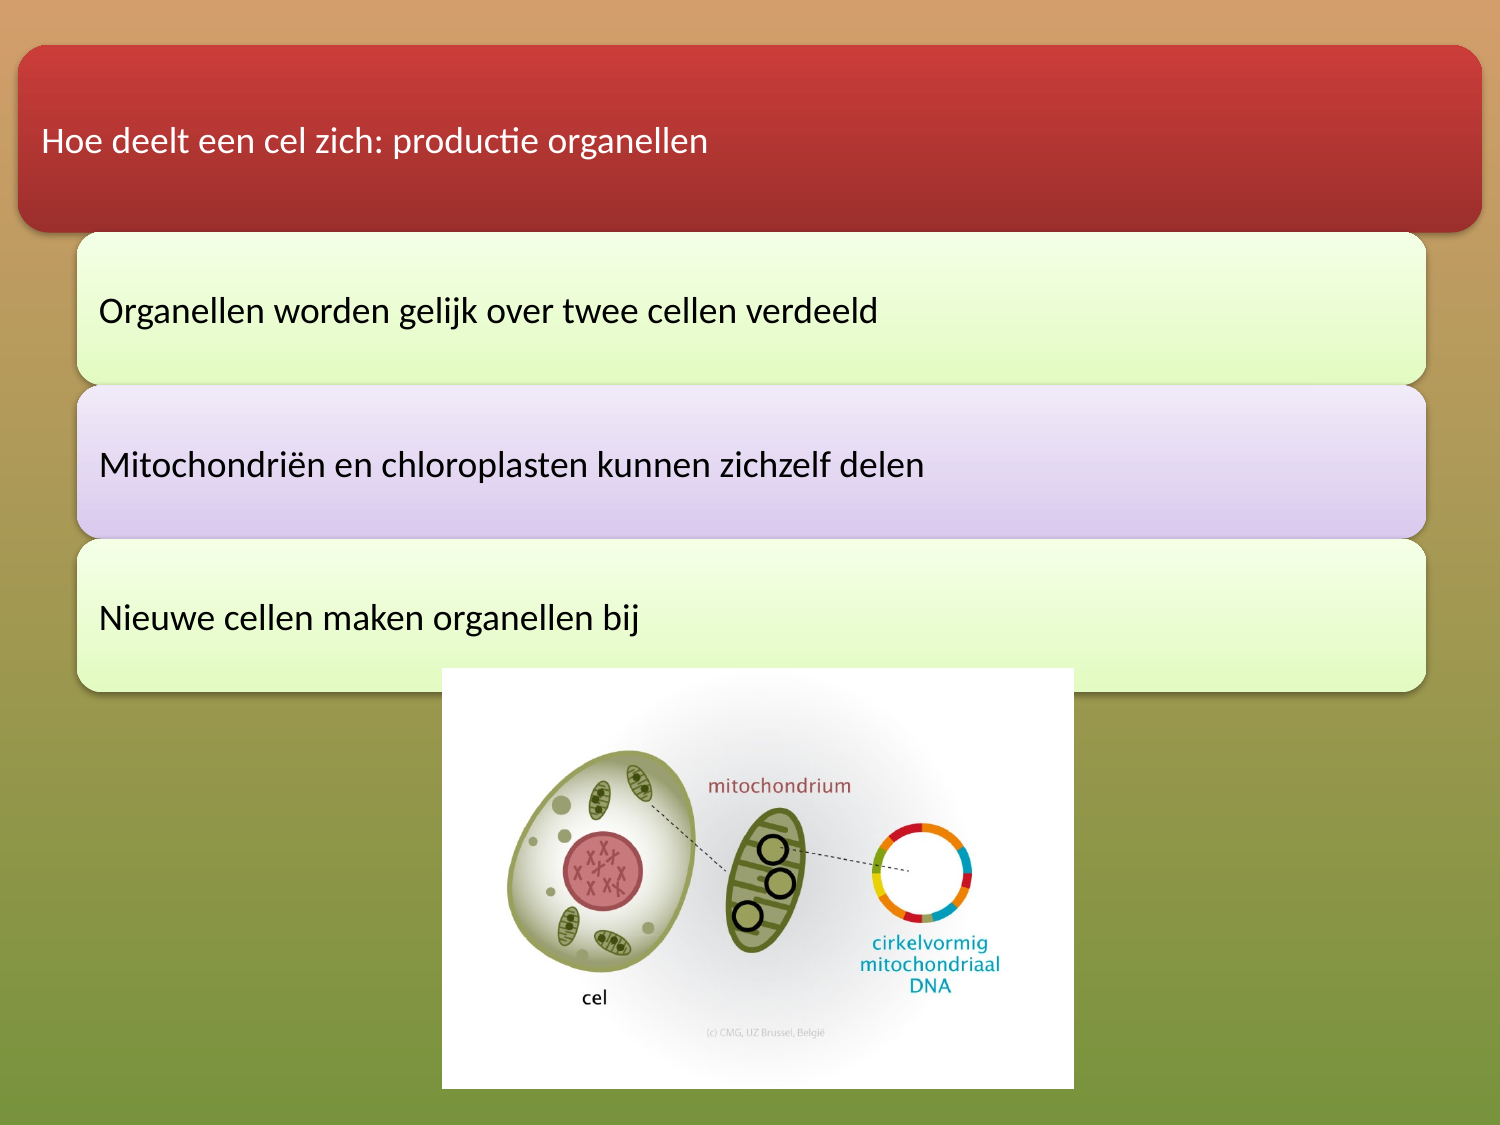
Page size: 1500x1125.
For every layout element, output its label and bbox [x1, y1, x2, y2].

list [76, 231, 1427, 693]
picture [442, 668, 1074, 1089]
text_box [17, 44, 1483, 233]
